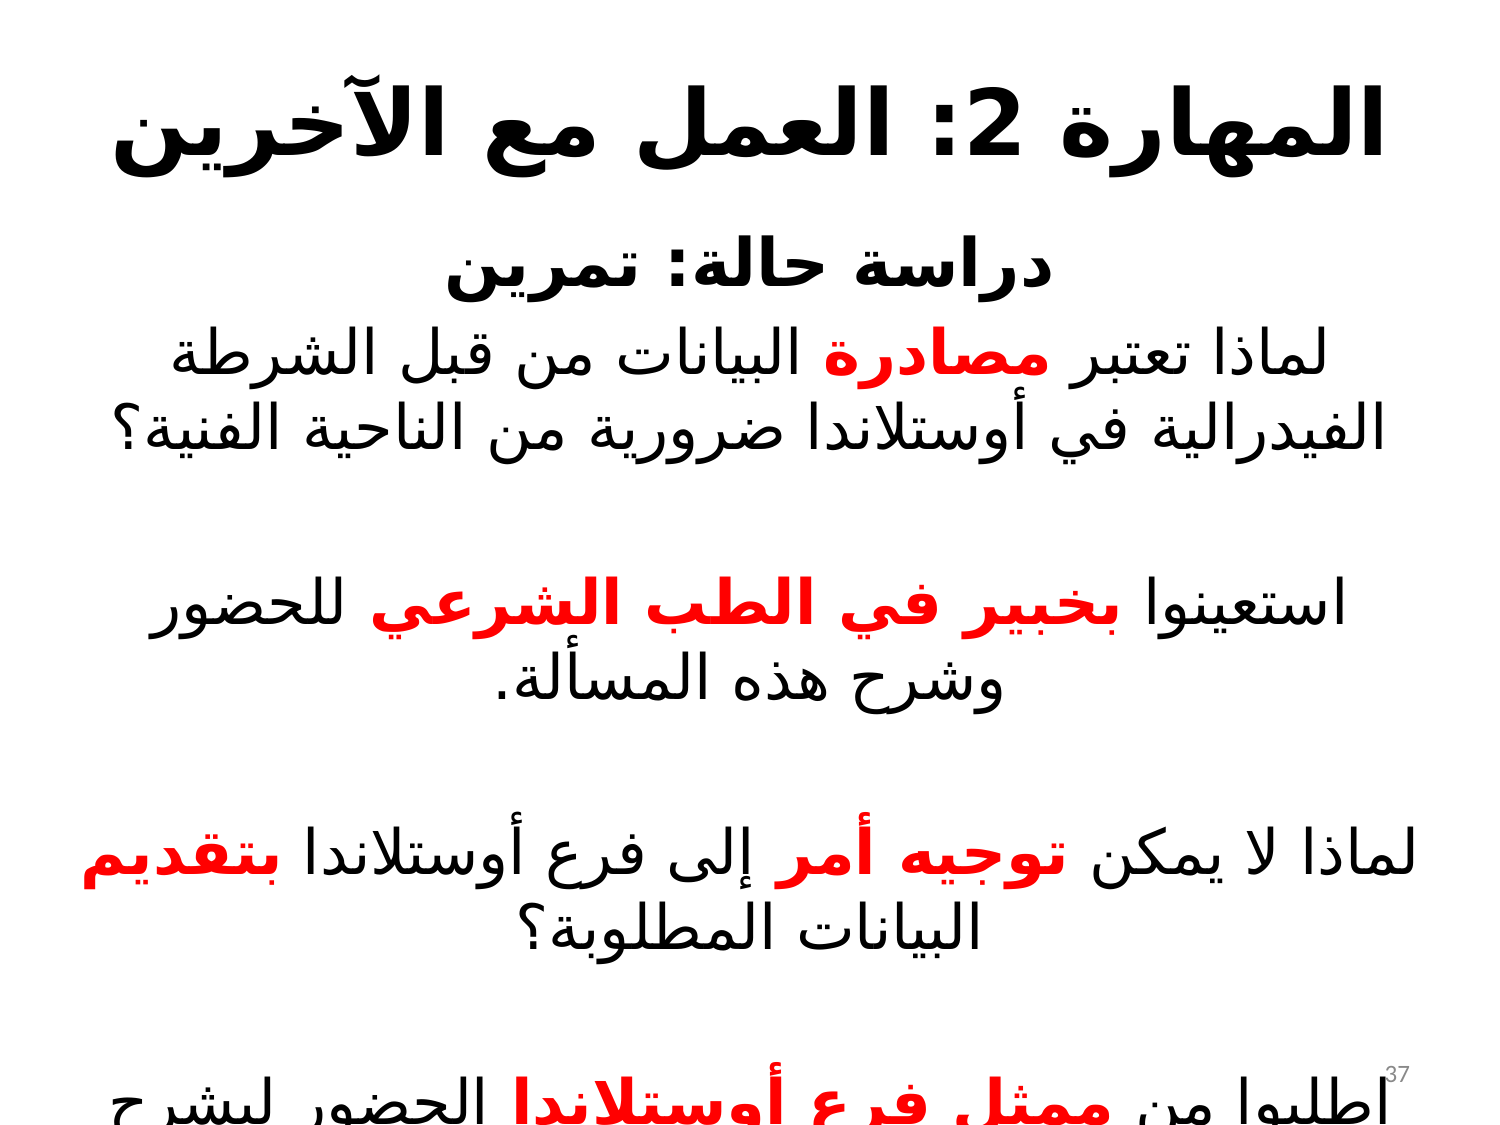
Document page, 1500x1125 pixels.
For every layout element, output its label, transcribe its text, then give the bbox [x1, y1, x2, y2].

slide_number 37 [1074, 1042, 1425, 1103]
text_box دراسة حالة: تمرين لماذا تعتبر مصادرة البيانات من قبل الشرطة الفيدرالية في أوستلاندا ضرورية من الناحية الفنية؟ استعينوا بخبير في الطب الشرعي للحضور وشرح هذه المسألة. لماذا لا يمكن توجيه أمر إلى فرع أوستلاندا بتقديم البيانات المطلوبة؟ اطلبوا من ممثل فرع أوستلاندا الحضور ليشرح ذلك. [55, 212, 1445, 1088]
title المهارة 2: العمل مع الآخرين [75, 24, 1425, 213]
